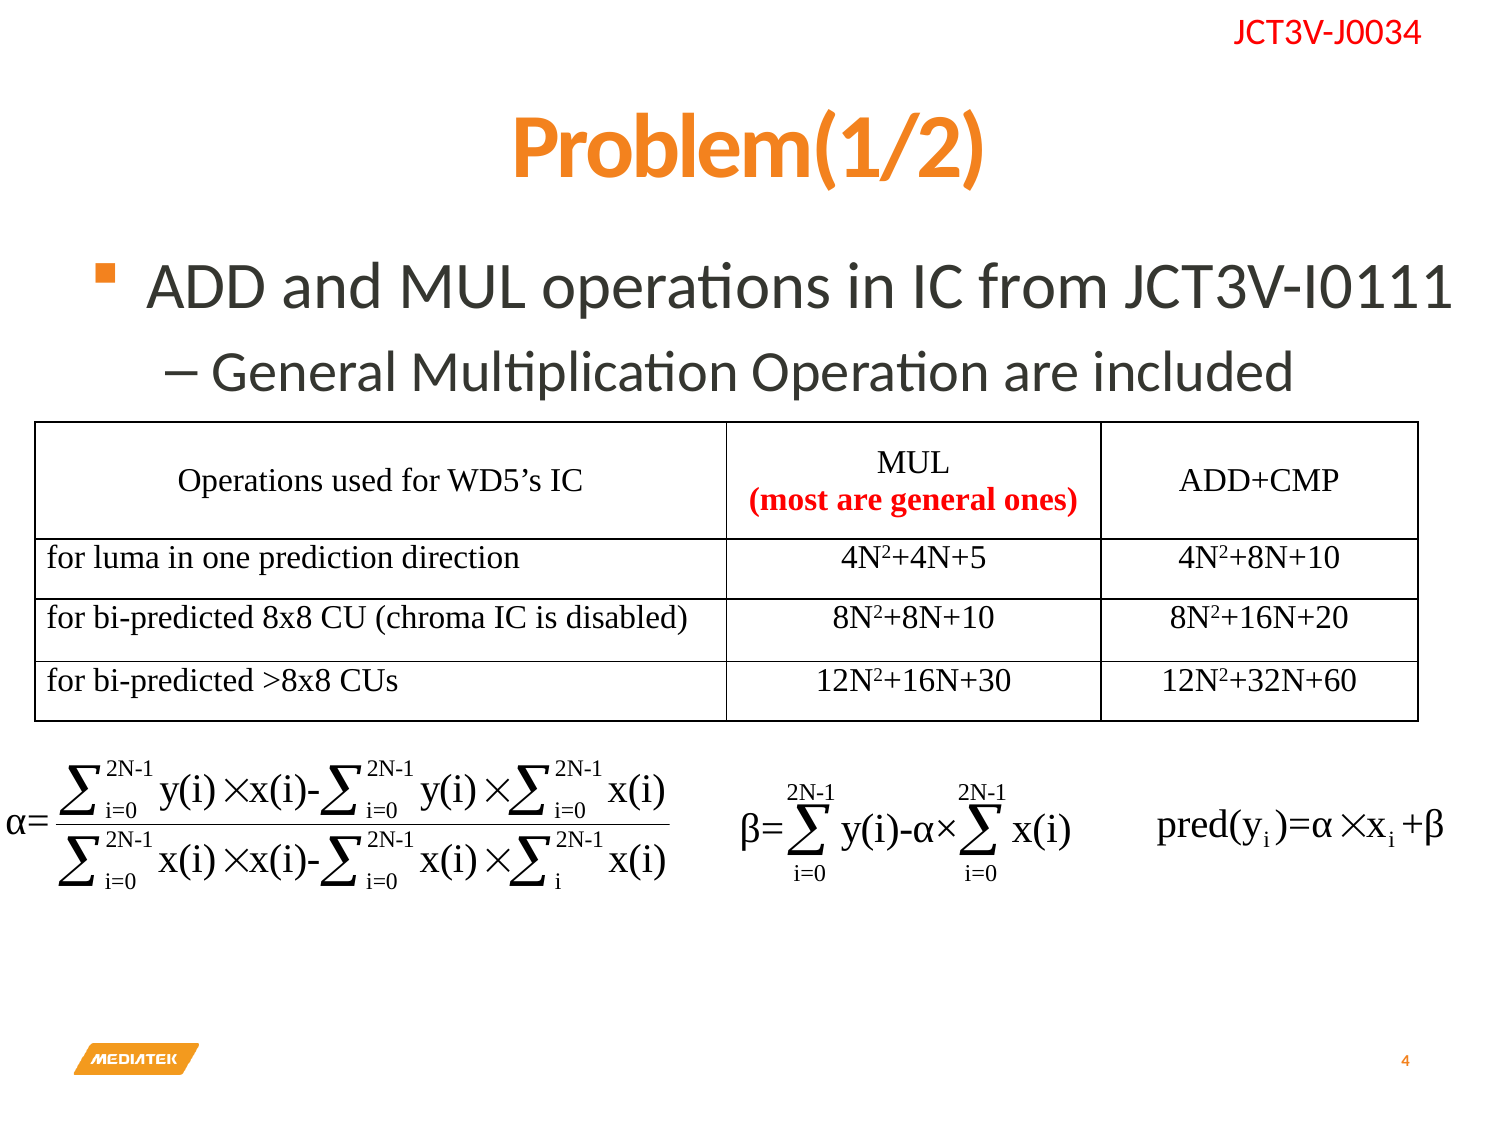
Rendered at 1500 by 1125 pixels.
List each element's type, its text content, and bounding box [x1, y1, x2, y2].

table_header ADD+CMP [1102, 423, 1417, 538]
slide_number 4 [1251, 1029, 1425, 1090]
table_cell 4N2+8N+10 [1102, 540, 1417, 598]
table_cell for bi-predicted 8x8 CU (chroma IC is disabled) [36, 600, 726, 661]
list ADD and MUL operations in IC from JCT3V-I0111 General Multiplication Operation are included [75, 234, 1500, 990]
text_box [734, 773, 1079, 891]
table_header MUL (most are general ones) [727, 423, 1100, 538]
title Problem(1/2) [75, 99, 1425, 234]
table_cell 8N2+8N+10 [727, 600, 1100, 661]
picture [73, 1043, 199, 1075]
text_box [0, 749, 678, 899]
table_header Operations used for WD5’s IC [36, 423, 726, 538]
table_cell for luma in one prediction direction [36, 540, 726, 598]
table_cell for bi-predicted >8x8 CUs [36, 662, 726, 720]
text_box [1150, 796, 1454, 858]
table_cell 12N2+32N+60 [1102, 662, 1417, 720]
table_cell 8N2+16N+20 [1102, 600, 1417, 661]
table_cell 12N2+16N+30 [727, 662, 1100, 720]
table_cell 4N2+4N+5 [727, 540, 1100, 598]
